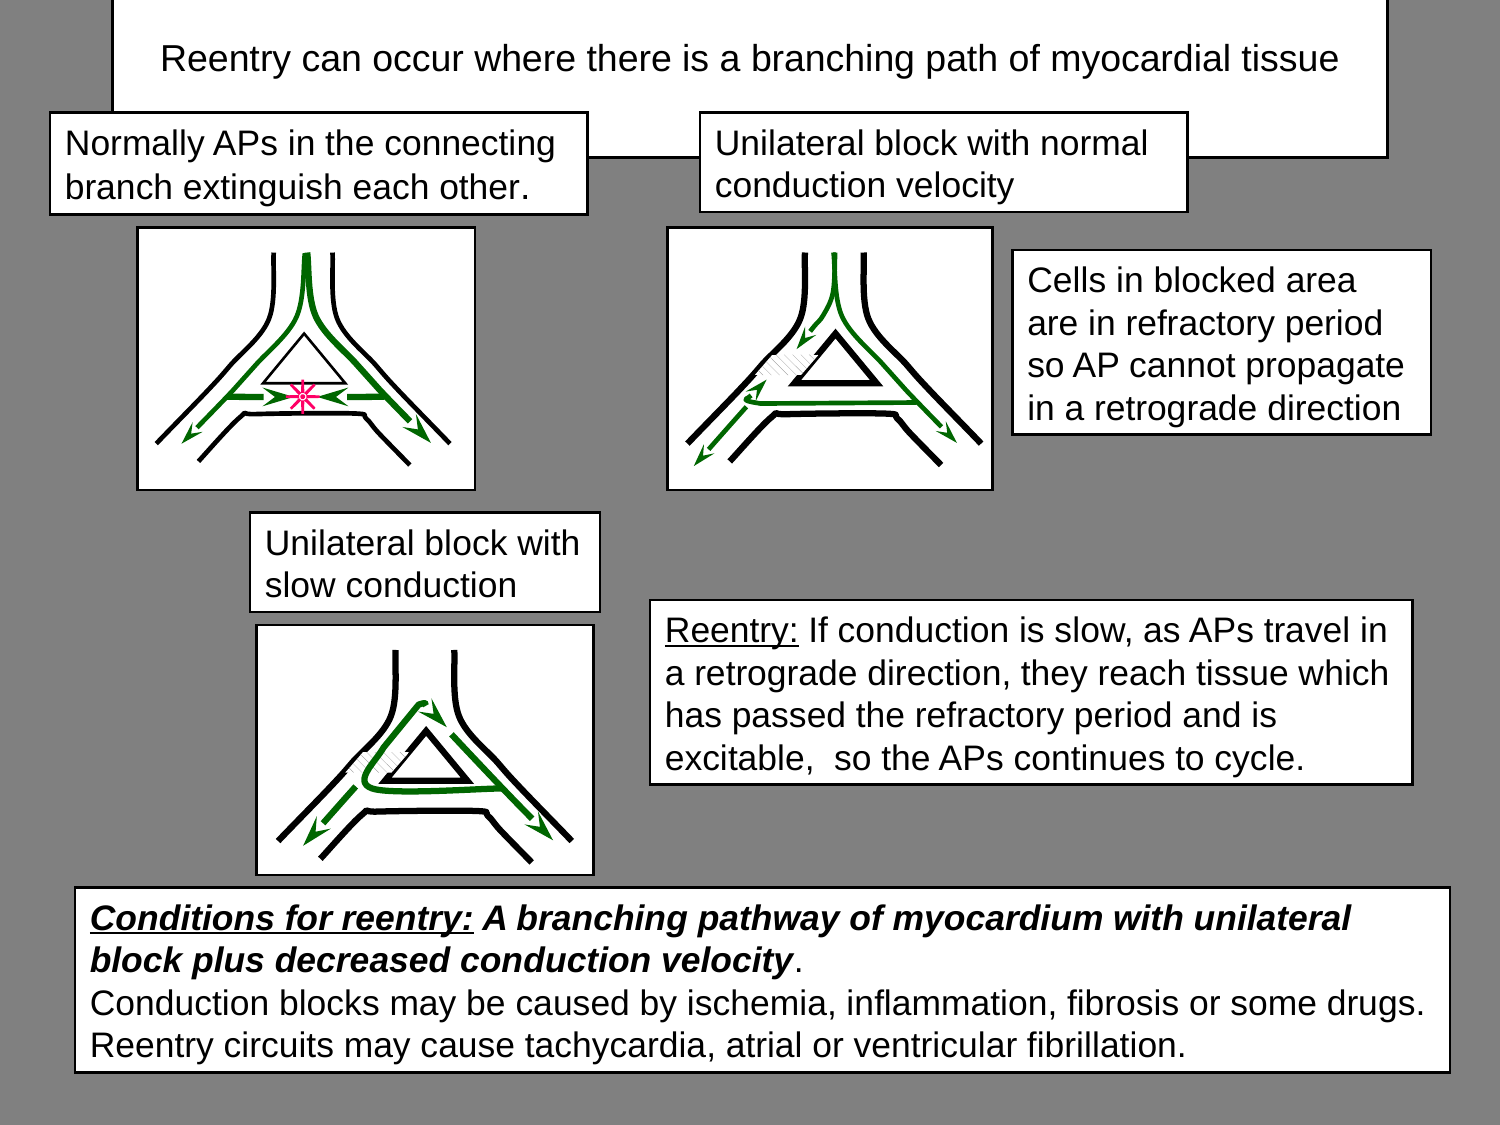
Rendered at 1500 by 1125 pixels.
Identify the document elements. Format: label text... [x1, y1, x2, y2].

text_box Unilateral block with slow conduction [249, 512, 600, 613]
text_box [256, 624, 594, 875]
text_box [273, 390, 294, 404]
text_box [198, 412, 410, 466]
text_box [181, 253, 306, 444]
text_box Conditions for reentry: A branching pathway of myocardium with unilateral block plus decreased conduction velocity. Conduction blocks may be caused by ischemia, inflammation, fibrosis or some drugs. Reentry circuits may cause tachycardia, atrial or ventricular fibrillation. [75, 887, 1450, 1073]
text_box [667, 227, 993, 491]
text_box [307, 252, 431, 443]
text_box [277, 649, 573, 863]
text_box [317, 390, 338, 404]
text_box [263, 333, 346, 384]
text_box [156, 252, 274, 444]
text_box [332, 252, 450, 444]
text_box Unilateral block with normal conduction velocity [699, 112, 1188, 213]
text_box Reentry: If conduction is slow, as APs travel in a retrograde direction, they reach tissue which has passed the refractory period and is excitable, so the APs continues to cycle. [649, 599, 1413, 785]
title Reentry can occur where there is a branching path of myocardial tissue [111, 0, 1389, 159]
text_box Cells in blocked area are in refractory period so AP cannot propagate in a retrograde direction [1012, 249, 1432, 435]
text_box [137, 227, 475, 491]
text_box Normally APs in the connecting branch extinguish each other. [49, 112, 588, 215]
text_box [687, 252, 982, 466]
